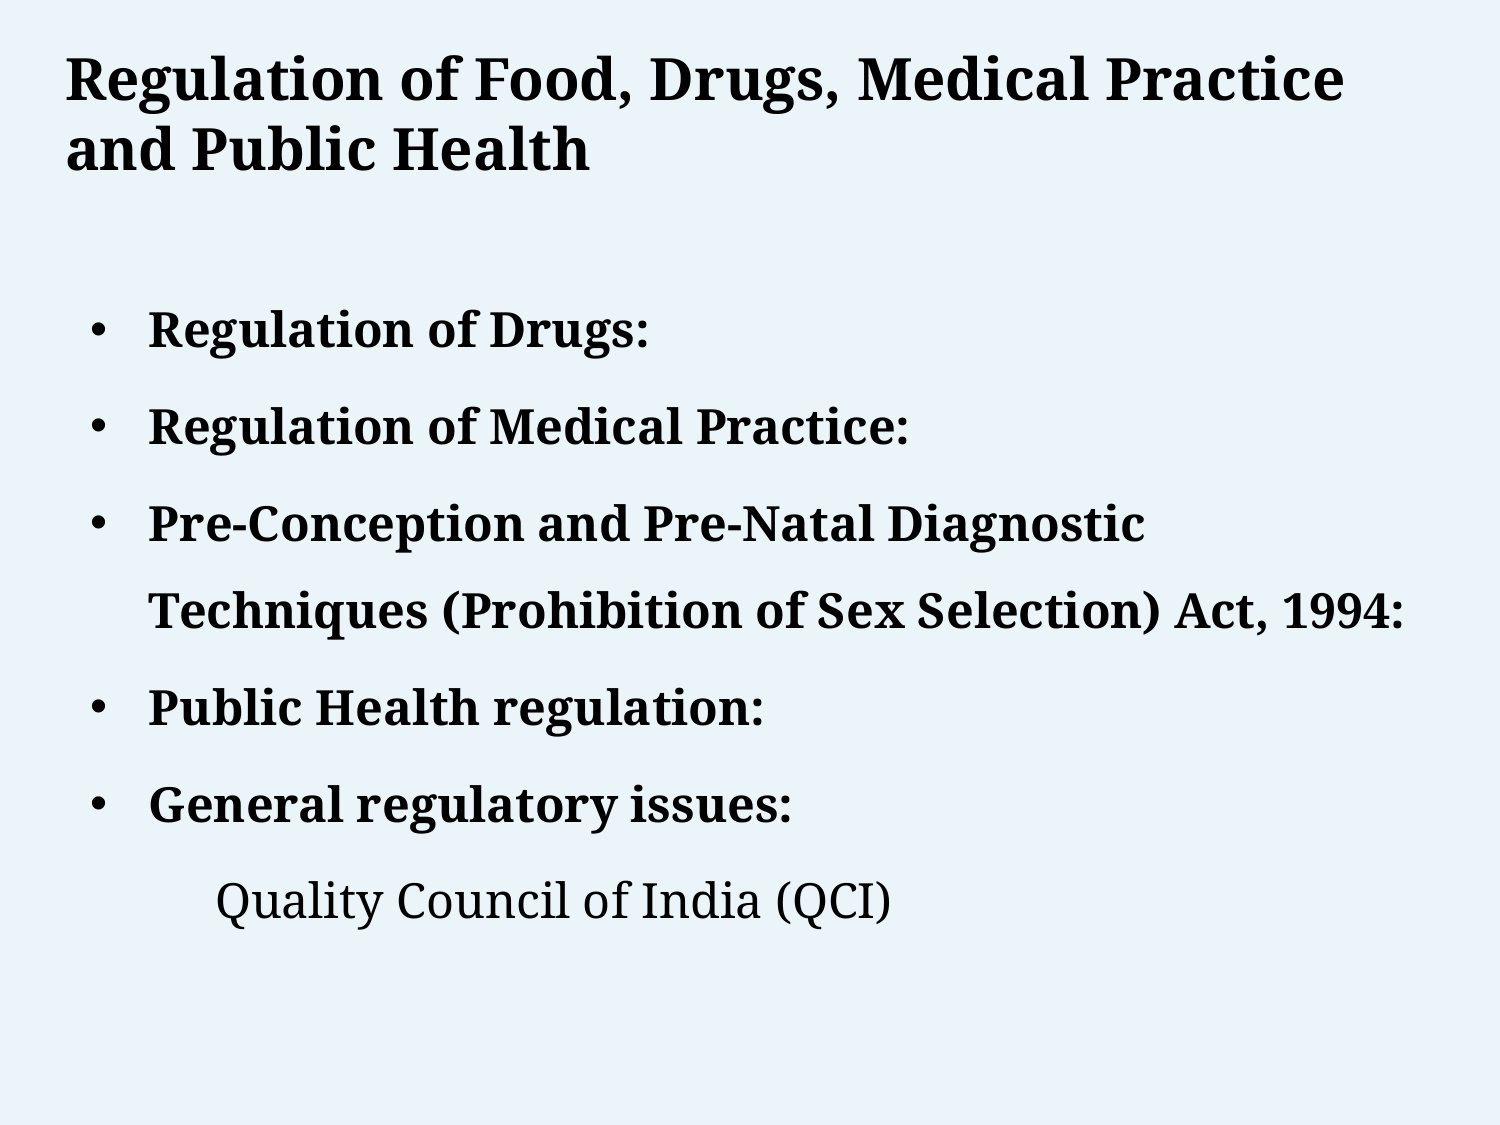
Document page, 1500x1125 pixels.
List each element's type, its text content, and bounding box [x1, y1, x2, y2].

list Regulation of Drugs: Regulation of Medical Practice: Pre-Conception and Pre-Natal Diagnostic Techniques (Prohibition of Sex Selection) Act, 1994: Public Health regulation: General regulatory issues: Quality Council of India (QCI) [75, 262, 1425, 1005]
title Regulation of Food, Drugs, Medical Practice and Public Health [50, 62, 1463, 233]
